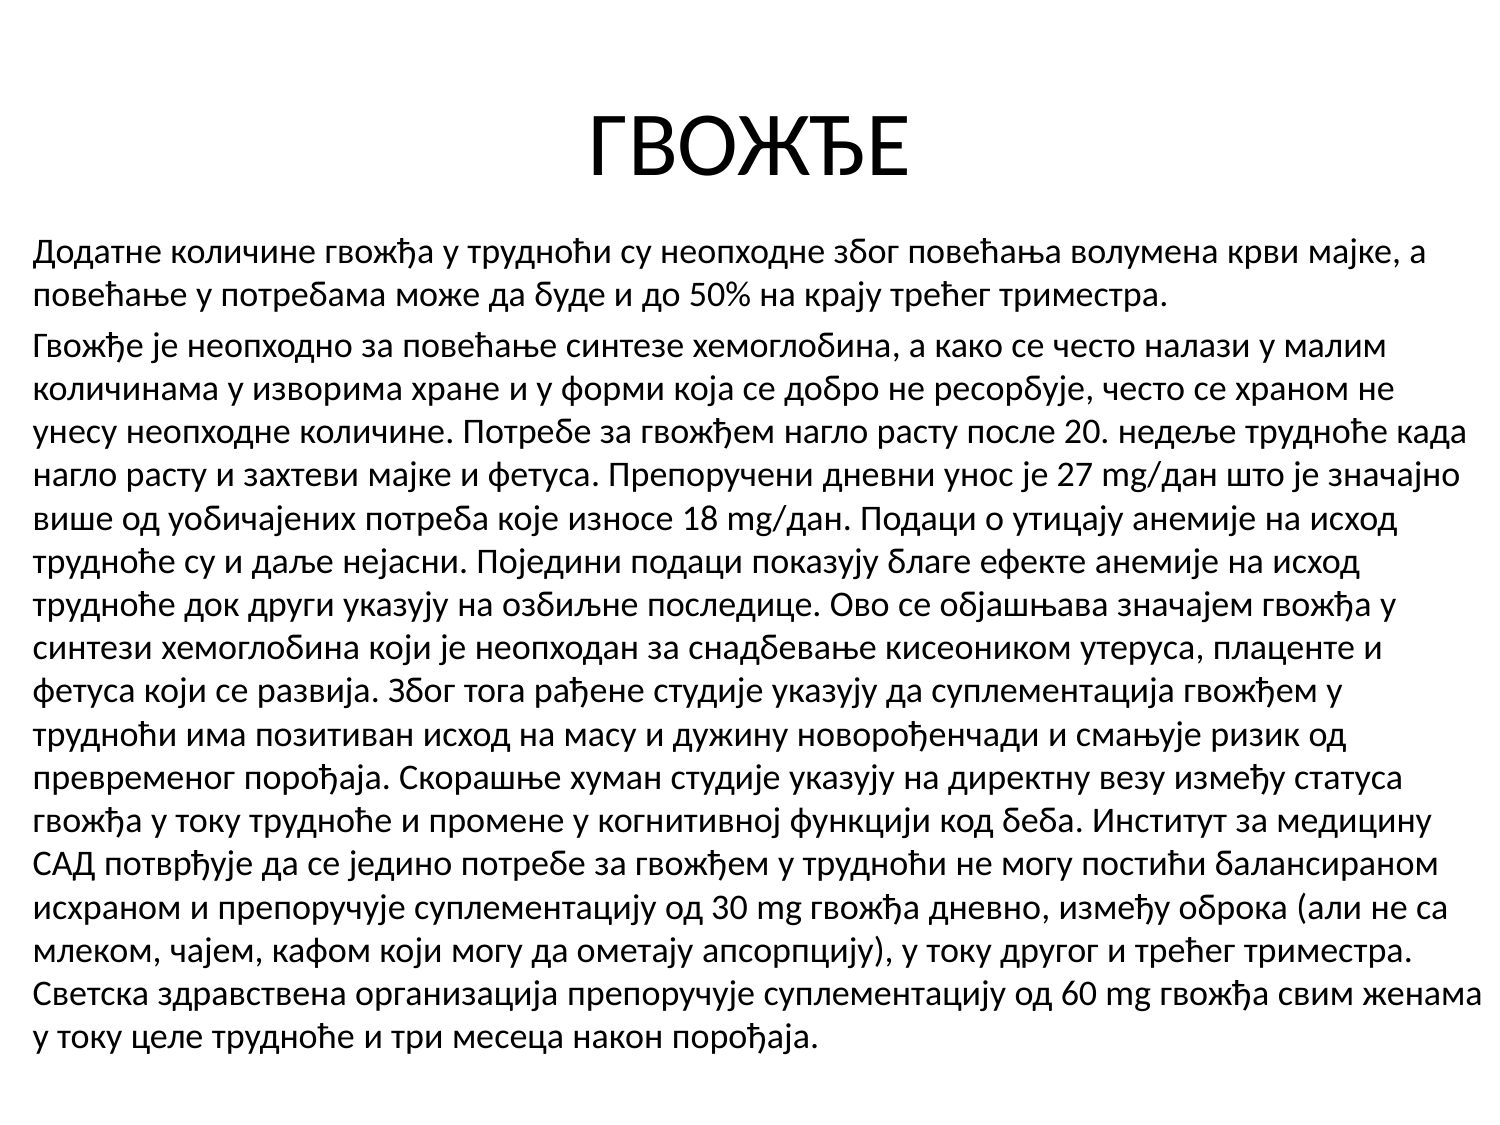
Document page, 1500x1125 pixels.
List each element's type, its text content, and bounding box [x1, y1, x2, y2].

list Додатне количине гвожђа у трудноћи су неопходне због повећања волумена крви мајке, а повећање у потребама може да буде и до 50% на крају трећег триместра. Гвожђе је неопходно за повећање синтезе хемоглобина, а како се често налази у малим количинама у изворима хране и у форми која се добро не ресорбује, често се храном не унесу неопходне количине. Потребе за гвожђем нагло расту после 20. недеље трудноће када нагло расту и захтеви мајке и фетуса. Препоручени дневни унос је 27 mg/дан што је значајно више од уобичајених потреба које износе 18 mg/дан. Подаци о утицају анемије на исход трудноће су и даље нејасни. Поједини подаци показују благе ефекте анемије на исход трудноће док други указују на озбиљне последице. Ово се објашњава значајем гвожђа у синтези хемоглобина који је неопходан за снадбевање кисеоником утеруса, плаценте и фетуса који се развија. Због тога рађене студије указују да суплементација гвожђем у трудноћи има позитиван исход на масу и дужину новорођенчади и смањује ризик од превременог порођаја. Скорашње хуман студије указују на директну везу између статуса гвожђа у току трудноће и промене у когнитивној функцији код беба. Институт за медицину САД потврђује да се једино потребе за гвожђем у трудноћи не могу постићи балансираном исхраном и препоручује суплементацију од 30 mg гвожђа дневно, између оброка (али не са млеком, чајем, кафом који могу да ометају апсорпцију), у току другог и трећег триместра. Светска здравствена организација препоручује суплементацију од 60 mg гвожђа свим женама у току целе трудноће и три месеца након порођаја. [17, 219, 1500, 1083]
title ГВОЖЂЕ [75, 45, 1425, 219]
